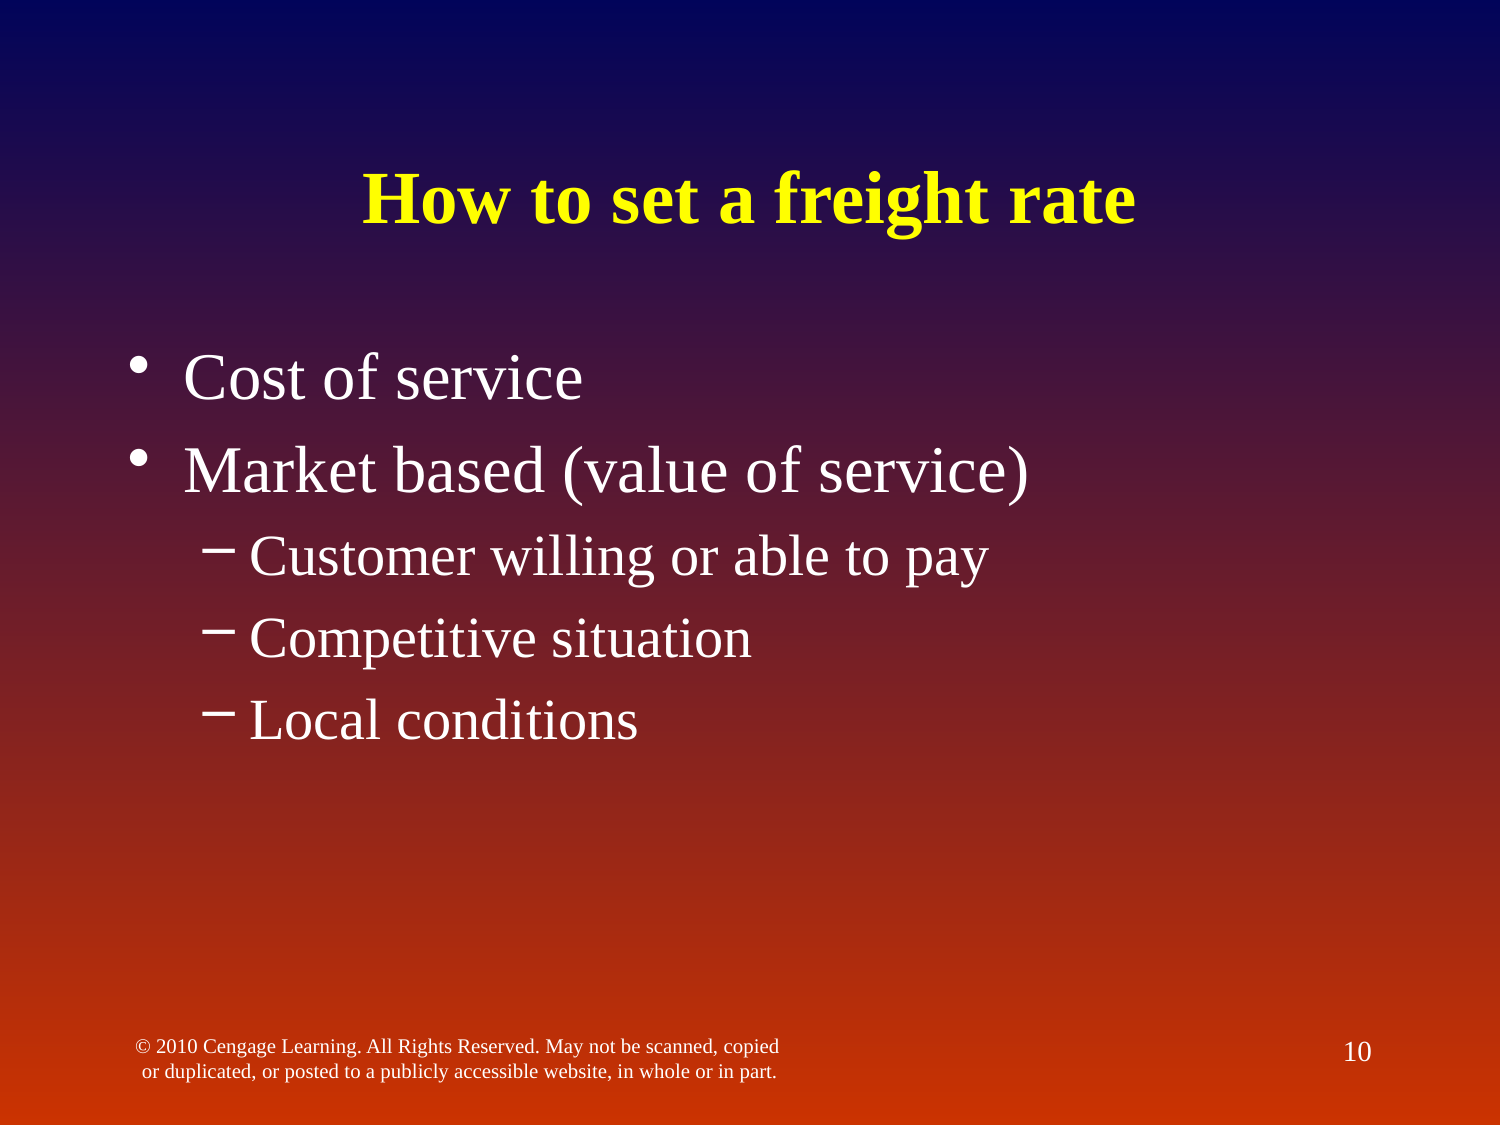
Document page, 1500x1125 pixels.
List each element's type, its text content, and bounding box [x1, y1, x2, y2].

slide_number 10 [1074, 1024, 1388, 1101]
title How to set a freight rate [112, 99, 1388, 288]
list Cost of service Market based (value of service) Customer willing or able to pay Competitive situation Local conditions [112, 324, 1388, 1001]
footer © 2010 Cengage Learning. All Rights Reserved. May not be scanned, copied or duplicated, or posted to a publicly accessible website, in whole or in part. [112, 1024, 813, 1101]
